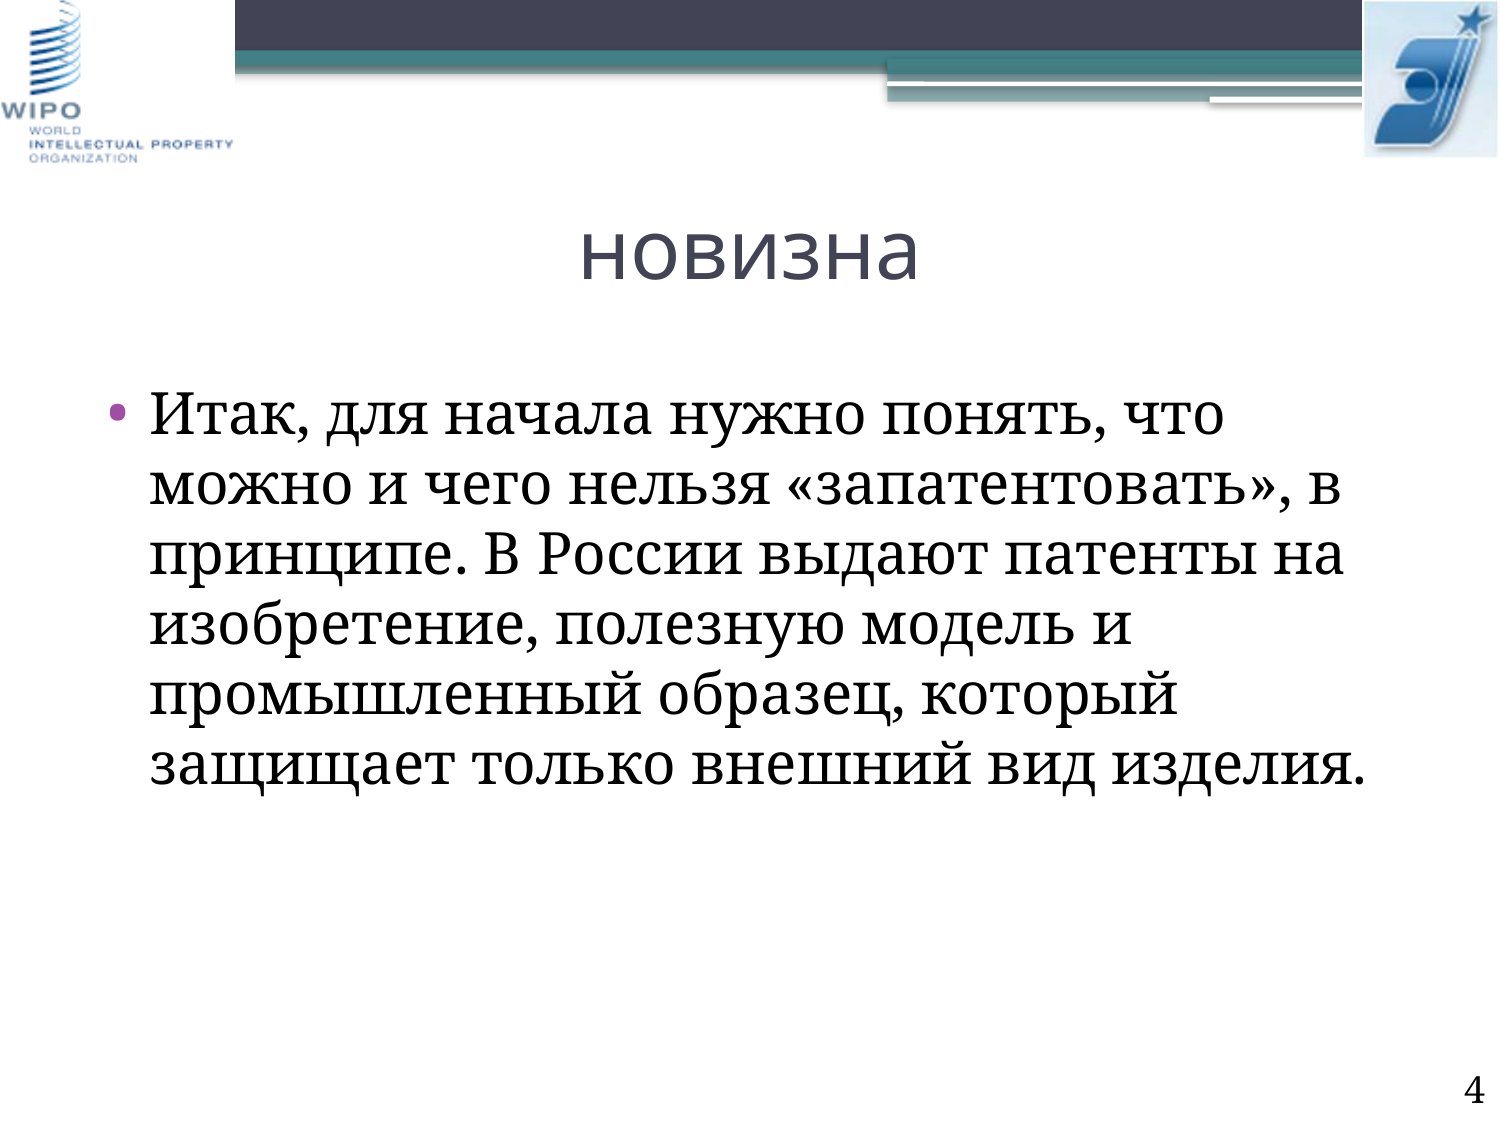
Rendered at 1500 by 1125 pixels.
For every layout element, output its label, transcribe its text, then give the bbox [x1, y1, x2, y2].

title новизна [75, 187, 1425, 305]
slide_number 4 [1374, 1065, 1500, 1125]
picture [0, 0, 235, 166]
list Итак, для начала нужно понять, что можно и чего нельзя «запатентовать», в принципе. В России выдают патенты на изобретение, полезную модель и промышленный образец, который защищает только внешний вид изделия. [75, 368, 1425, 1079]
picture [1362, 0, 1500, 161]
